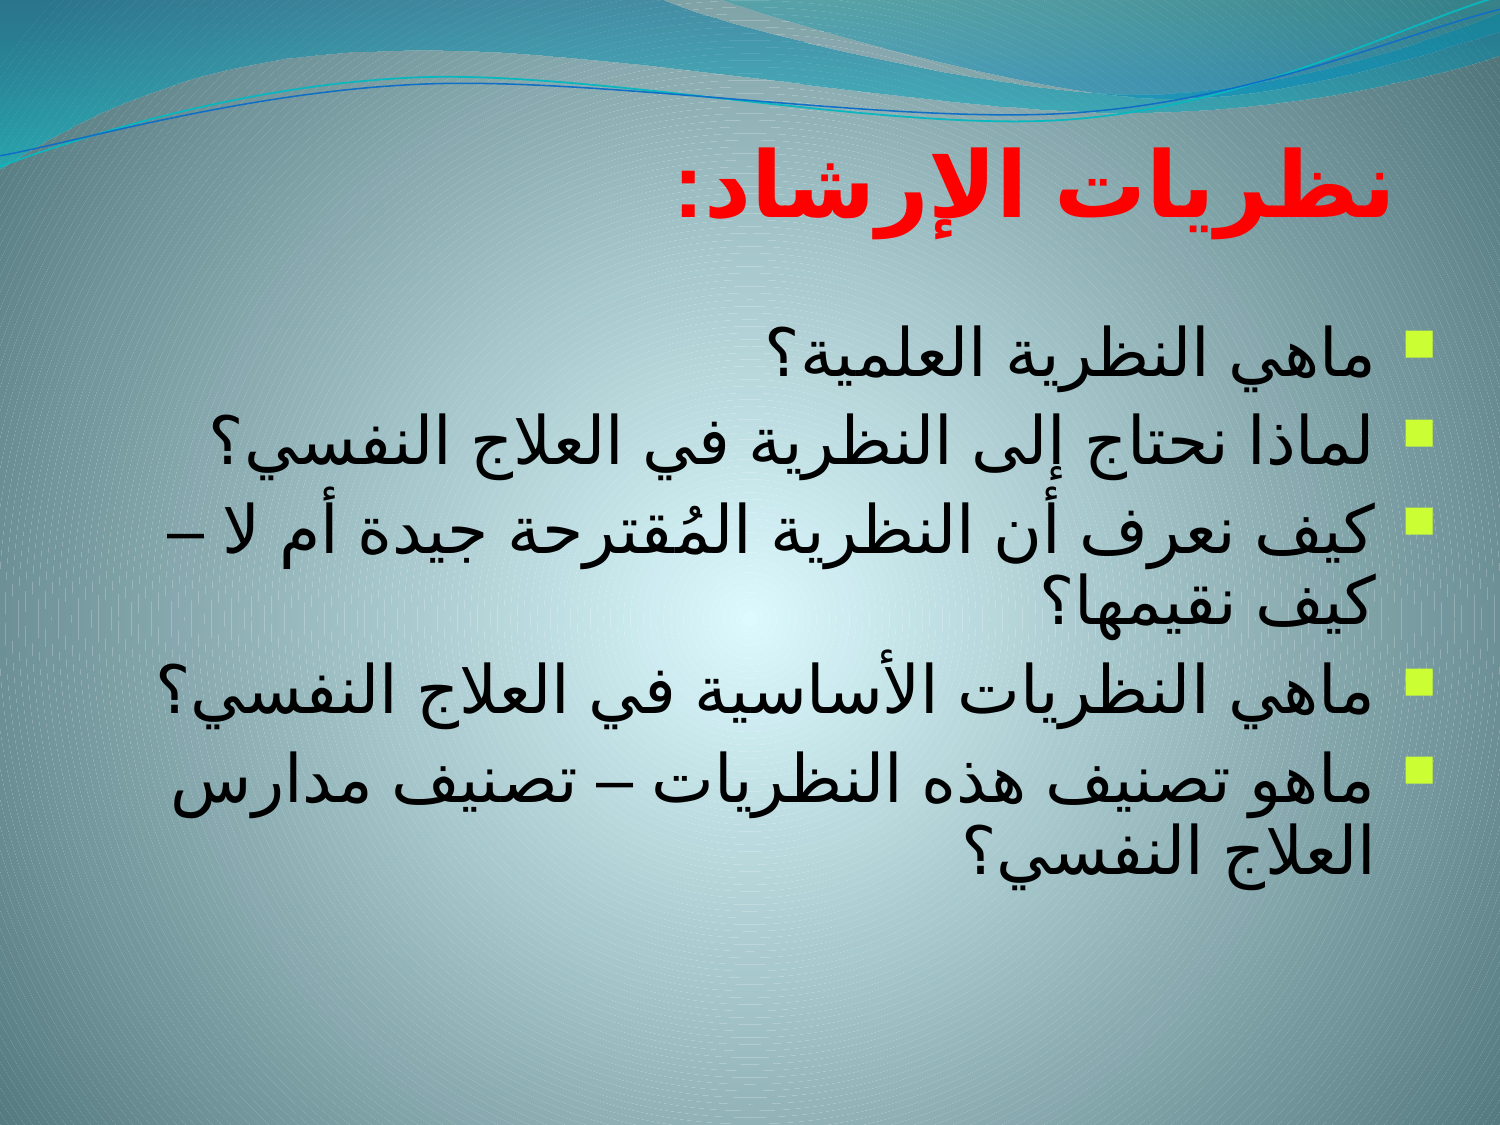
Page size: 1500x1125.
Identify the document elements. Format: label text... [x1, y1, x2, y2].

text_box ماهي النظرية العلمية؟ لماذا نحتاج إلى النظرية في العلاج النفسي؟ كيف نعرف أن النظرية المُقترحة جيدة أم لا – كيف نقيمها؟ ماهي النظريات الأساسية في العلاج النفسي؟ ماهو تصنيف هذه النظريات – تصنيف مدارس العلاج النفسي؟ [52, 318, 1438, 994]
text_box نظريات الإرشاد: [52, 125, 1397, 237]
